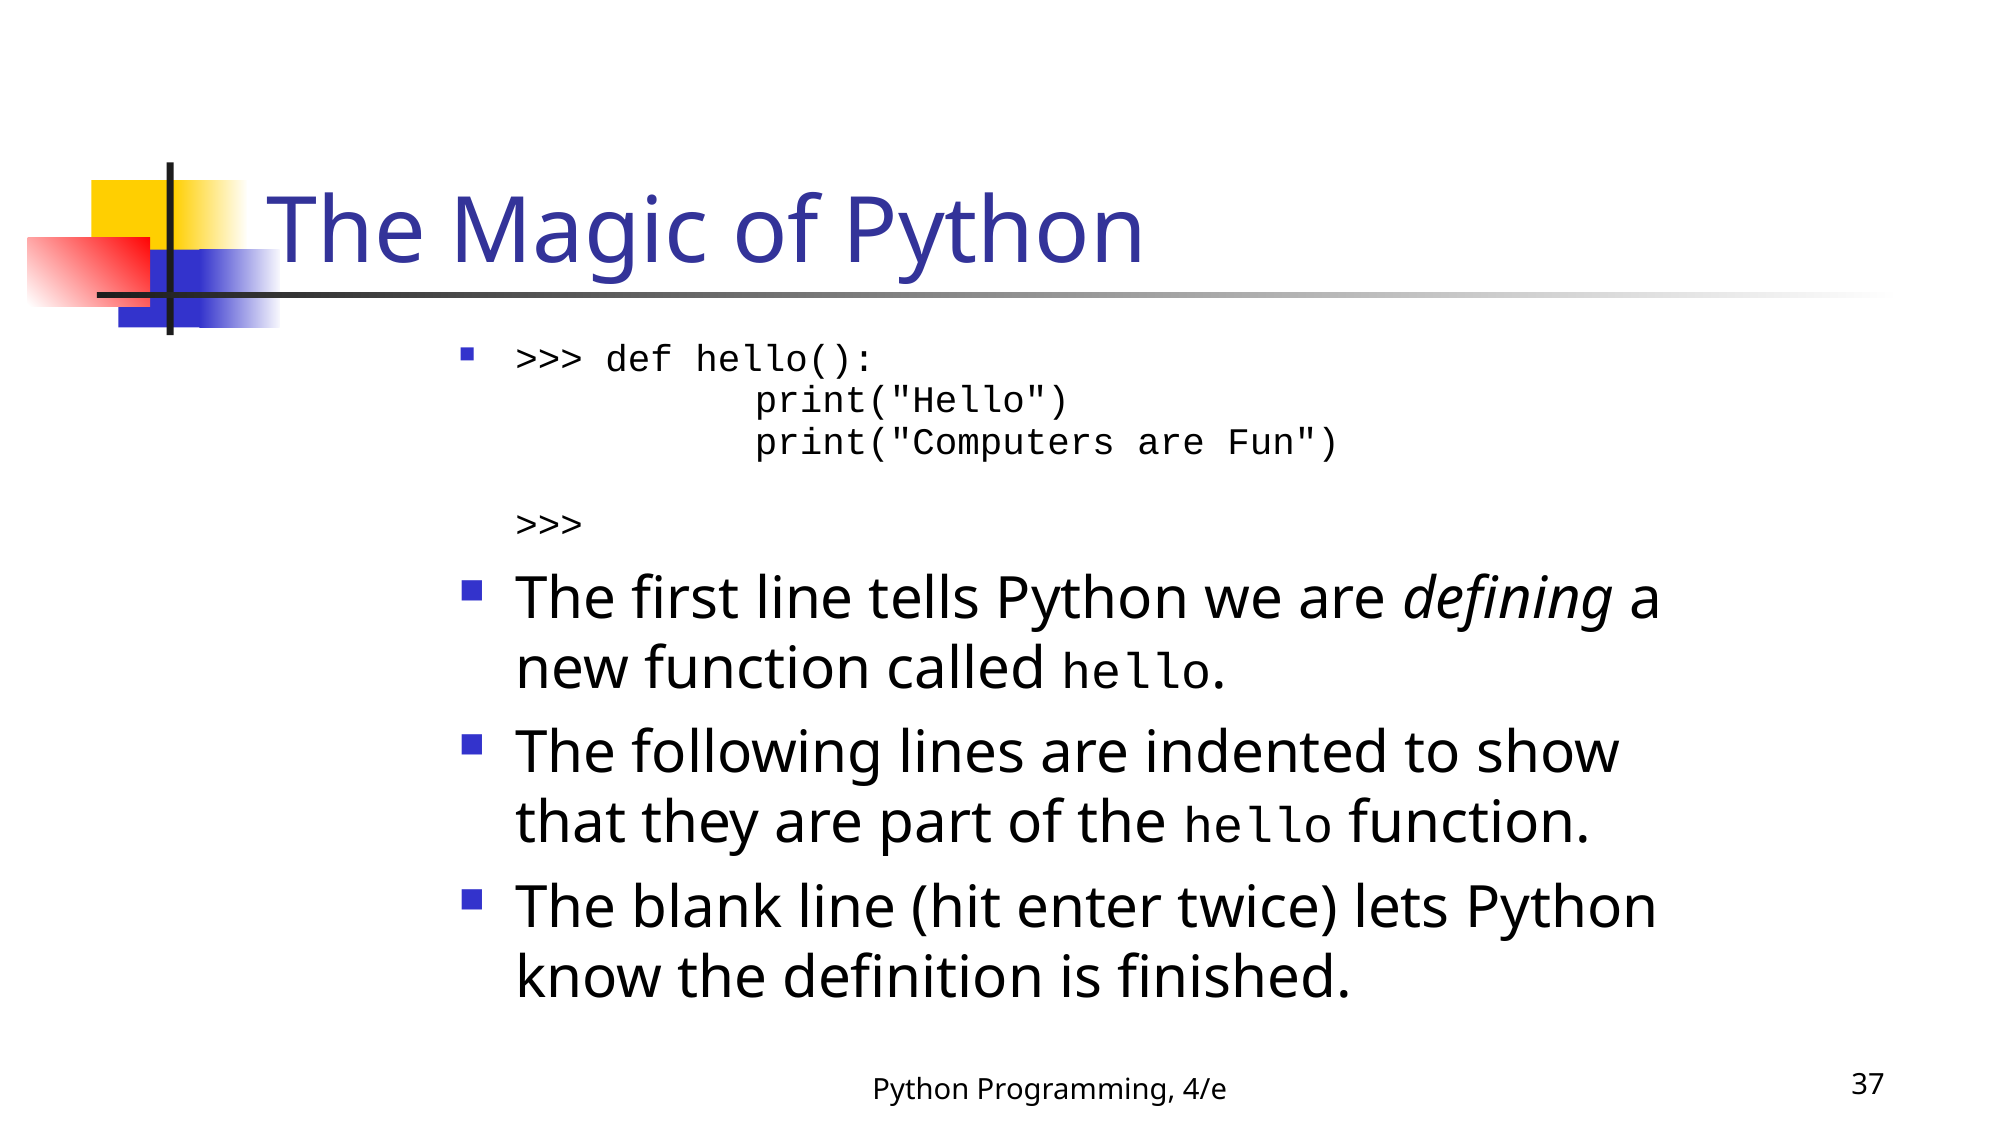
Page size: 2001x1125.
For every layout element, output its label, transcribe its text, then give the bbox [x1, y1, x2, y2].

slide_number 37 [1483, 1037, 1901, 1113]
title The Magic of Python [251, 101, 1957, 289]
footer Python Programming, 4/e [733, 1037, 1367, 1113]
list >>> def hello(): print("Hello") print("Computers are Fun") >>> The first line tells Python we are defining a new function called hello. The following lines are indented to show that they are part of the hello function. The blank line (hit enter twice) lets Python know the definition is finished. [444, 331, 1719, 1088]
